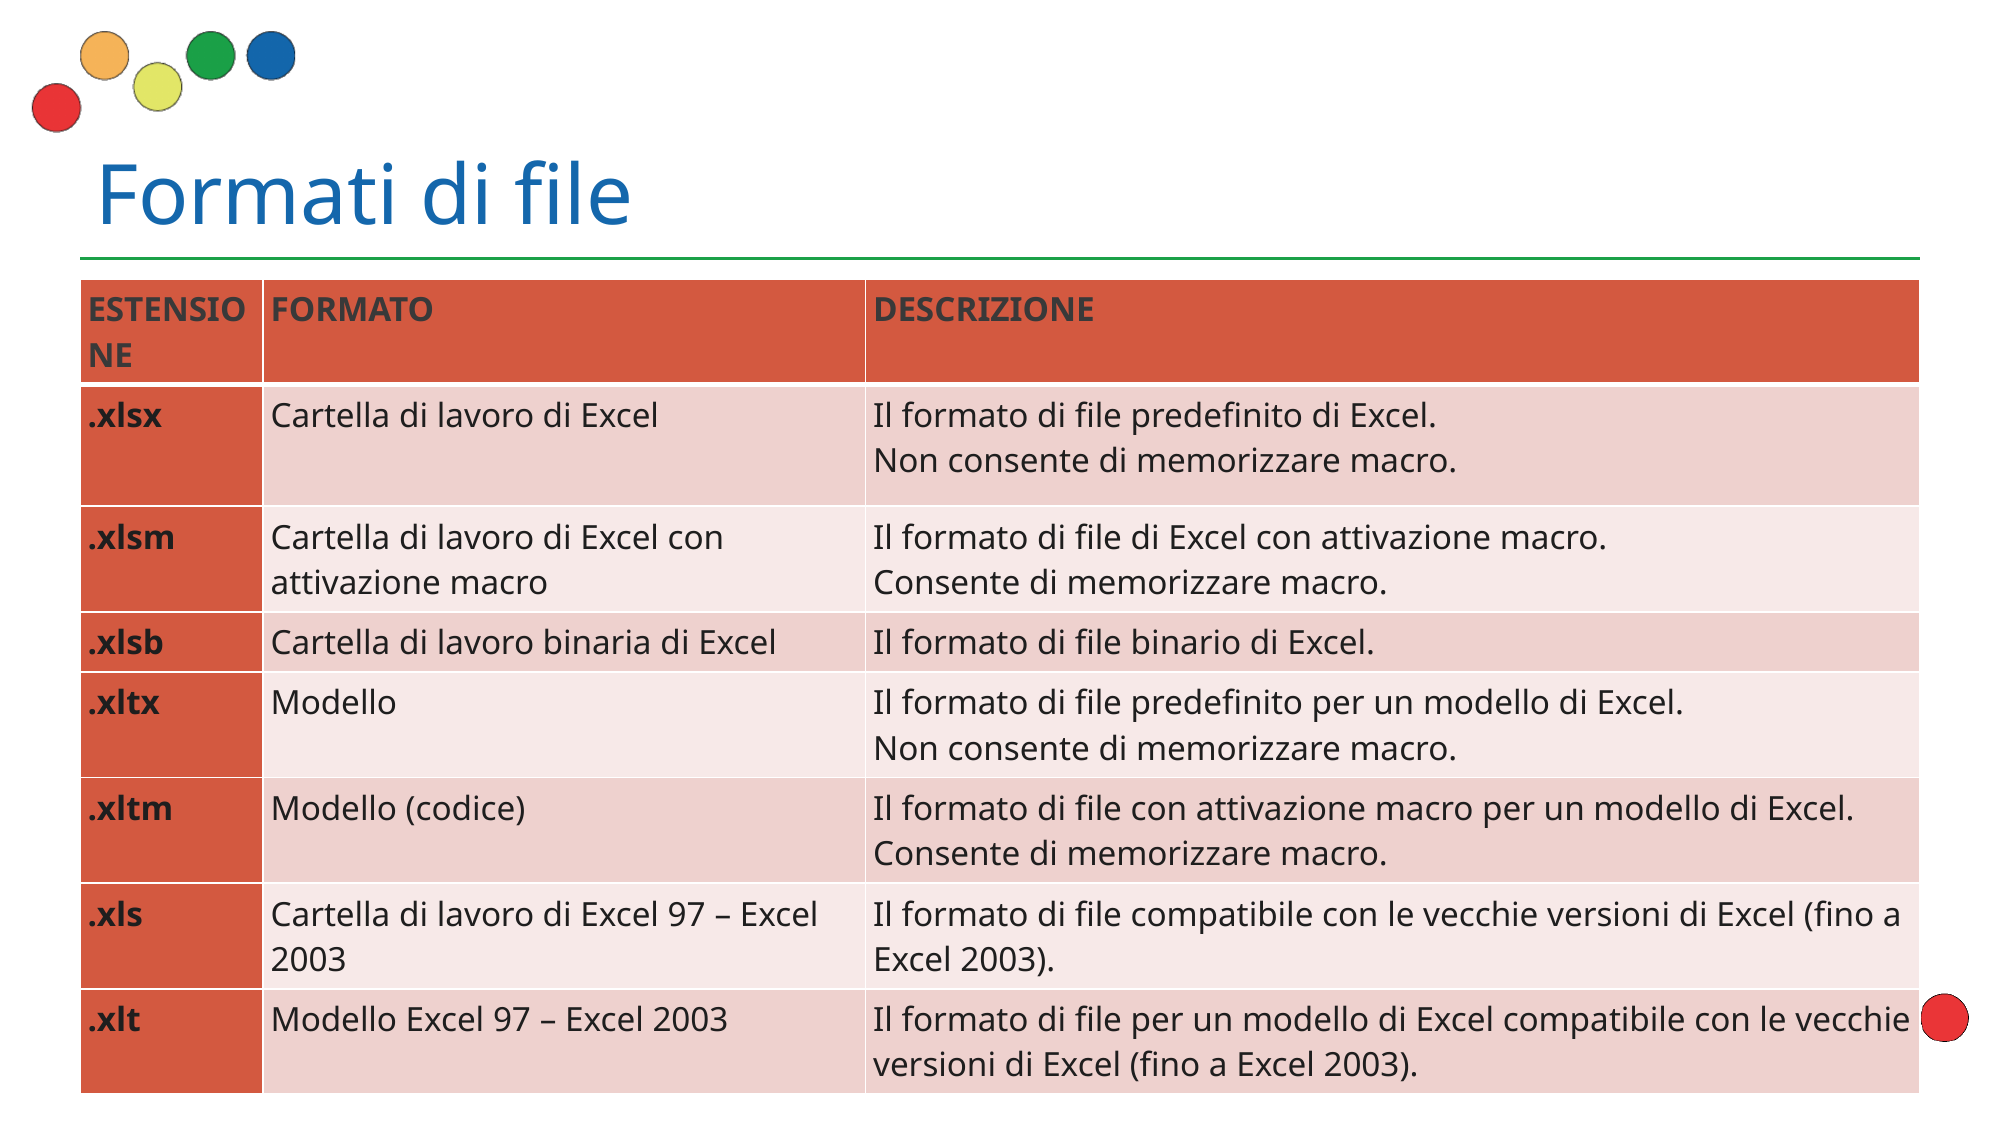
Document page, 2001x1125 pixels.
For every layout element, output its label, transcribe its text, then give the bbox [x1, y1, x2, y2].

table_cell Il formato di file predefinito di Excel. Non consente di memorizzare macro. [866, 387, 1919, 505]
table_cell .xls [81, 884, 262, 988]
table_cell .xlsb [81, 613, 262, 671]
table_cell Il formato di file compatibile con le vecchie versioni di Excel (fino a Excel 2003). [866, 884, 1919, 988]
table_cell Il formato di file binario di Excel. [866, 613, 1919, 671]
table_cell Cartella di lavoro di Excel con attivazione macro [264, 507, 865, 611]
table_cell .xlsx [81, 387, 262, 505]
table_header FORMATO [264, 280, 865, 382]
table_cell .xltx [81, 673, 262, 777]
picture [29, 30, 295, 135]
table_header ESTENSIONE [81, 280, 262, 382]
table_cell Modello (codice) [264, 778, 865, 882]
table_cell Cartella di lavoro di Excel 97 – Excel 2003 [264, 884, 865, 988]
table_header DESCRIZIONE [866, 280, 1919, 382]
title Formati di file [80, 123, 1920, 259]
table_cell Modello [264, 673, 865, 777]
table_cell .xlt [81, 990, 262, 1093]
table_cell Modello Excel 97 – Excel 2003 [264, 990, 865, 1093]
table_cell Il formato di file predefinito per un modello di Excel. Non consente di memorizzare macro. [866, 673, 1919, 777]
table_cell Cartella di lavoro di Excel [264, 387, 865, 505]
table_cell Il formato di file per un modello di Excel compatibile con le vecchie versioni di Excel (fino a Excel 2003). [866, 990, 1919, 1093]
table_cell Cartella di lavoro binaria di Excel [264, 613, 865, 671]
table_cell Il formato di file con attivazione macro per un modello di Excel. Consente di memorizzare macro. [866, 778, 1919, 882]
table_cell .xltm [81, 778, 262, 882]
picture [1704, 990, 1971, 1096]
table_cell .xlsm [81, 507, 262, 611]
table_cell Il formato di file di Excel con attivazione macro. Consente di memorizzare macro. [866, 507, 1919, 611]
